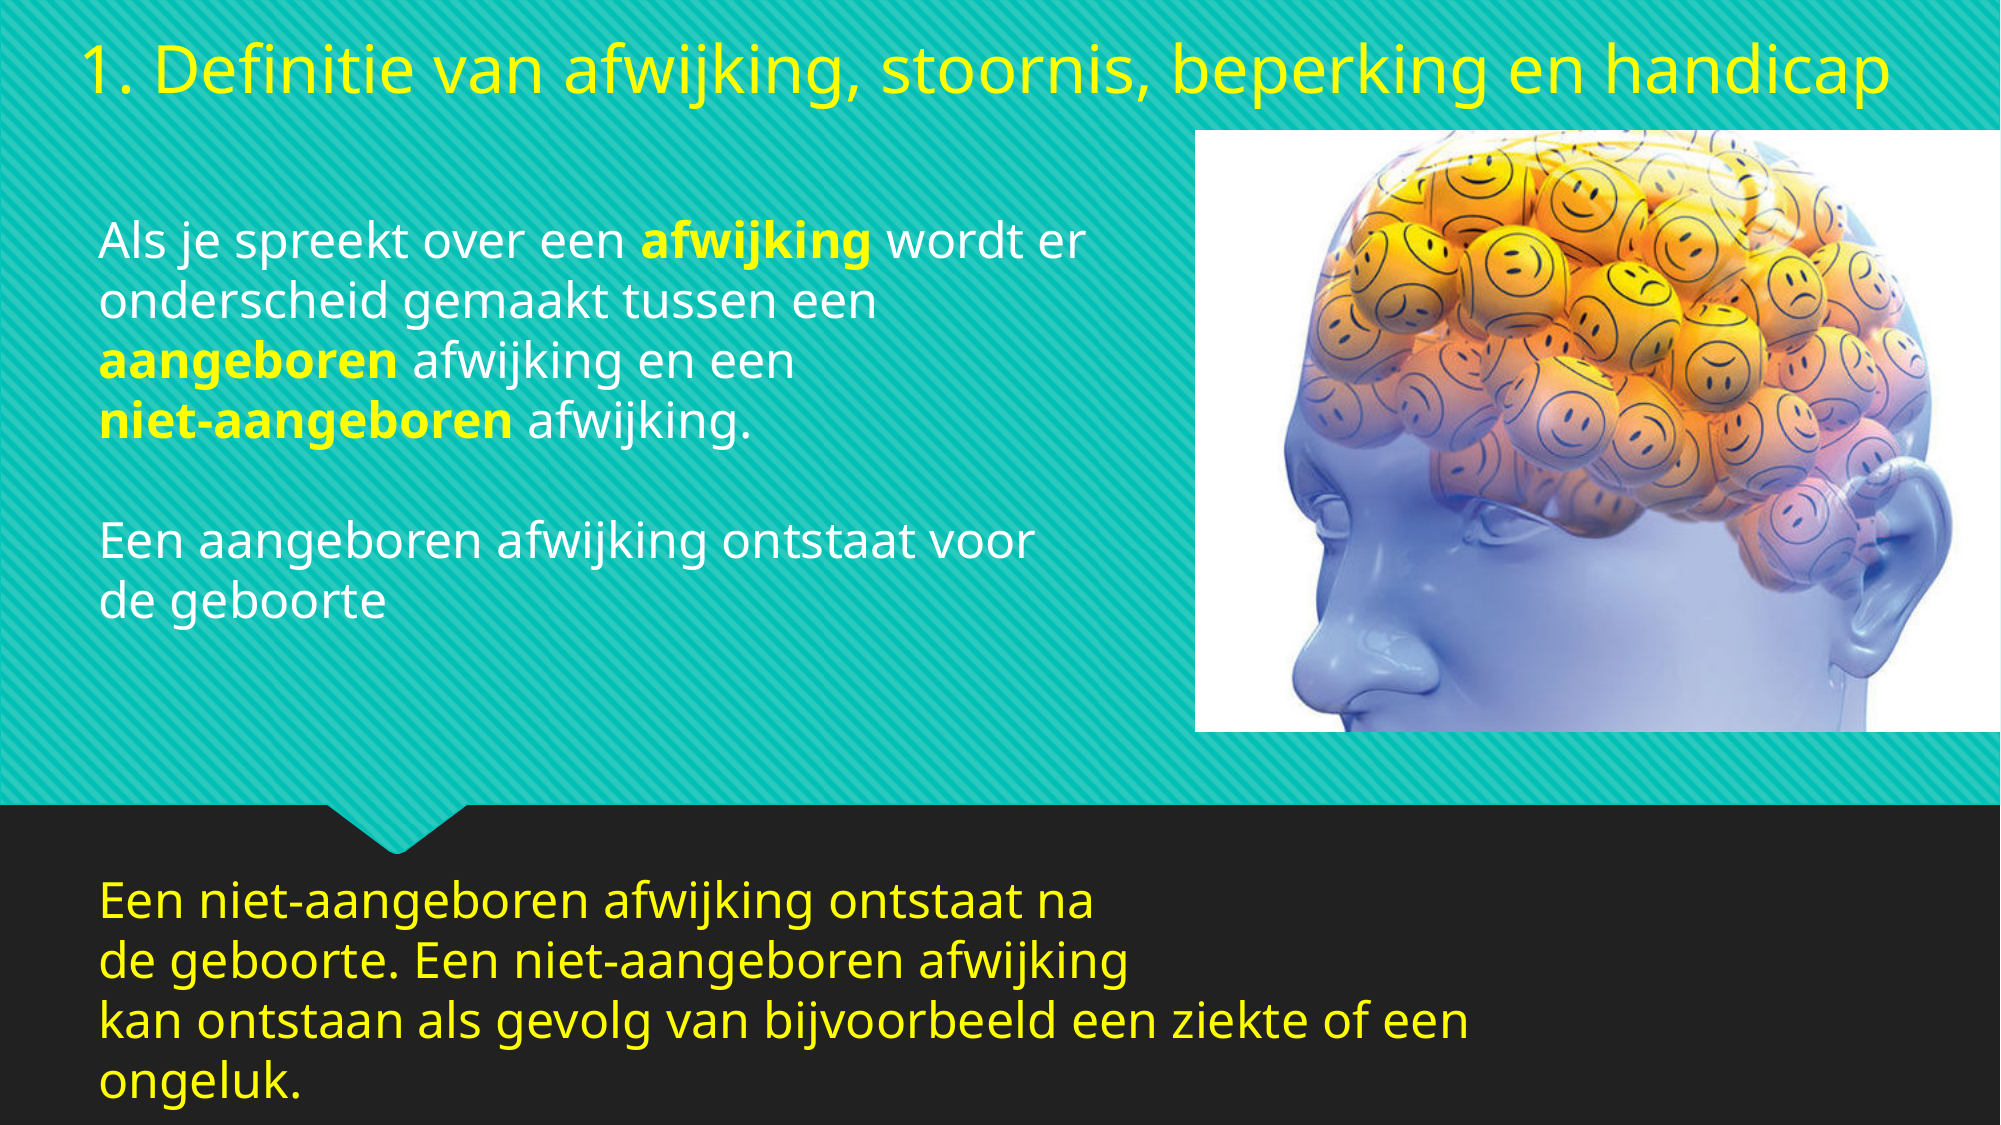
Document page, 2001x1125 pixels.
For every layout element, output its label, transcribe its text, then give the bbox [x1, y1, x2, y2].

text_box 1. Definitie van afwijking, stoornis, beperking en handicap [64, 19, 1968, 114]
picture [1195, 129, 2000, 732]
text_box Als je spreekt over een afwijking wordt er onderscheid gemaakt tussen een aangeboren afwijking en een niet-aangeboren afwijking. Een aangeboren afwijking ontstaat voor de geboorte Een niet-aangeboren afwijking ontstaat na de geboorte. Een niet-aangeboren afwijking kan ontstaan als gevolg van bijvoorbeeld een ziekte of een ongeluk. [83, 201, 1646, 1125]
